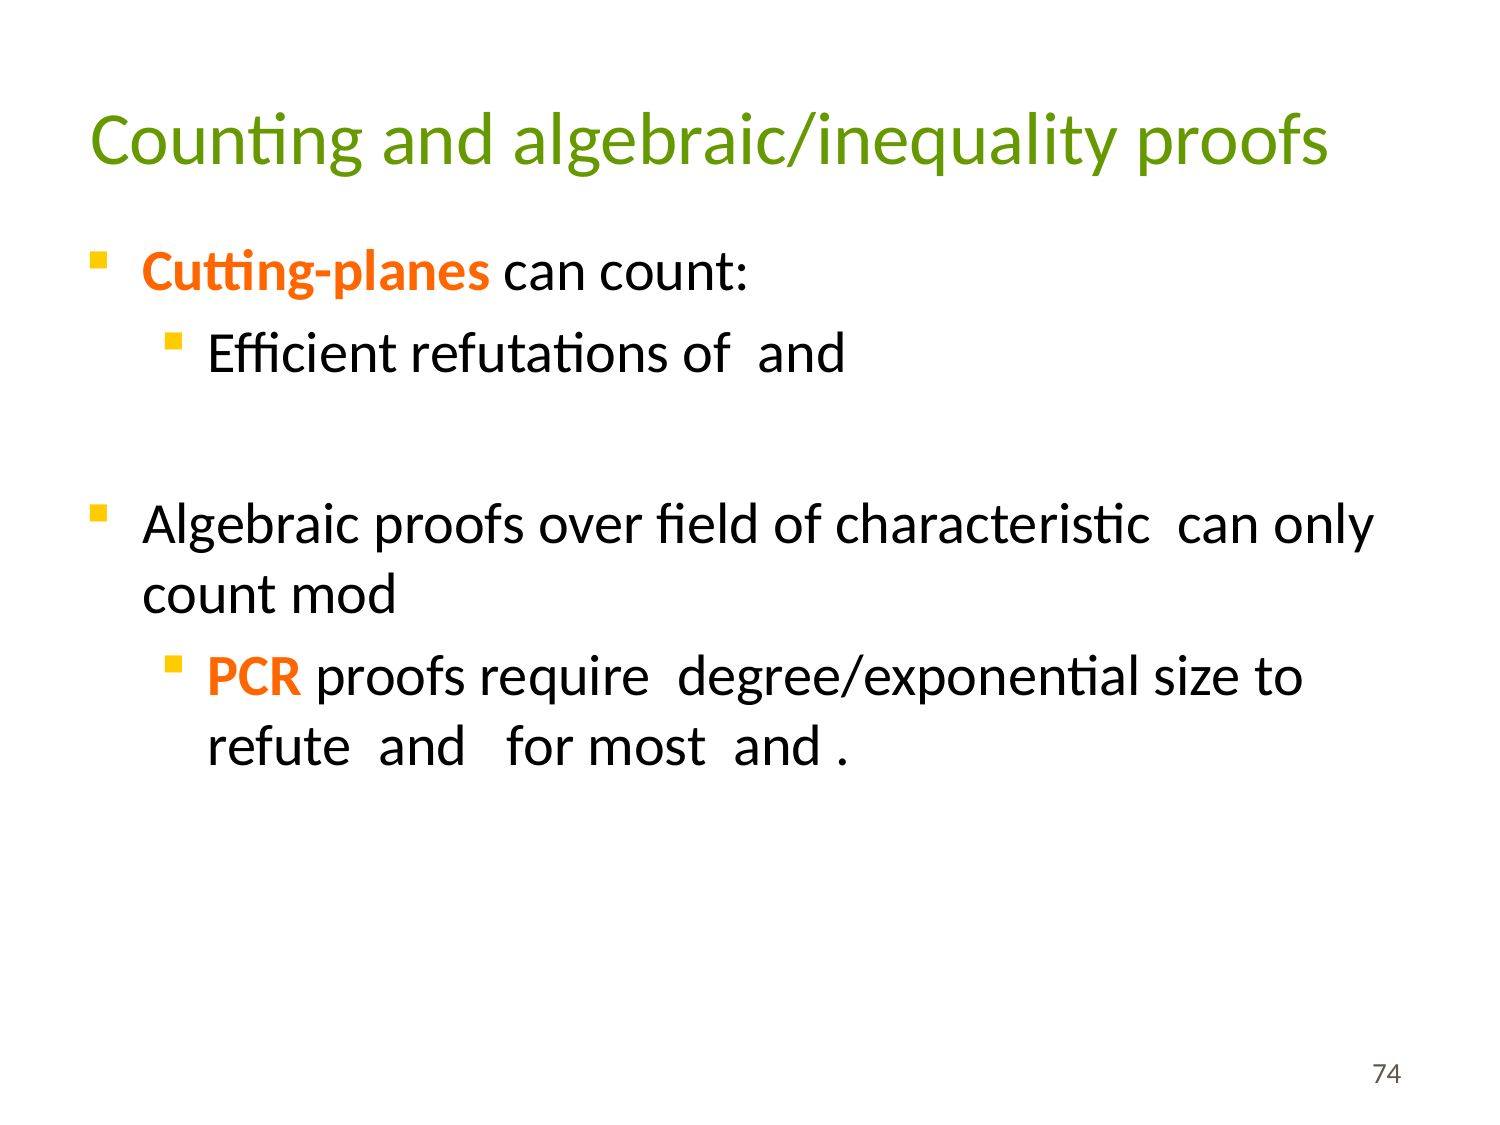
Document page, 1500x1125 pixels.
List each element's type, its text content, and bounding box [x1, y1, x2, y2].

slide_number 74 [1104, 1037, 1417, 1097]
title Counting and algebraic/inequality proofs [75, 37, 1463, 188]
